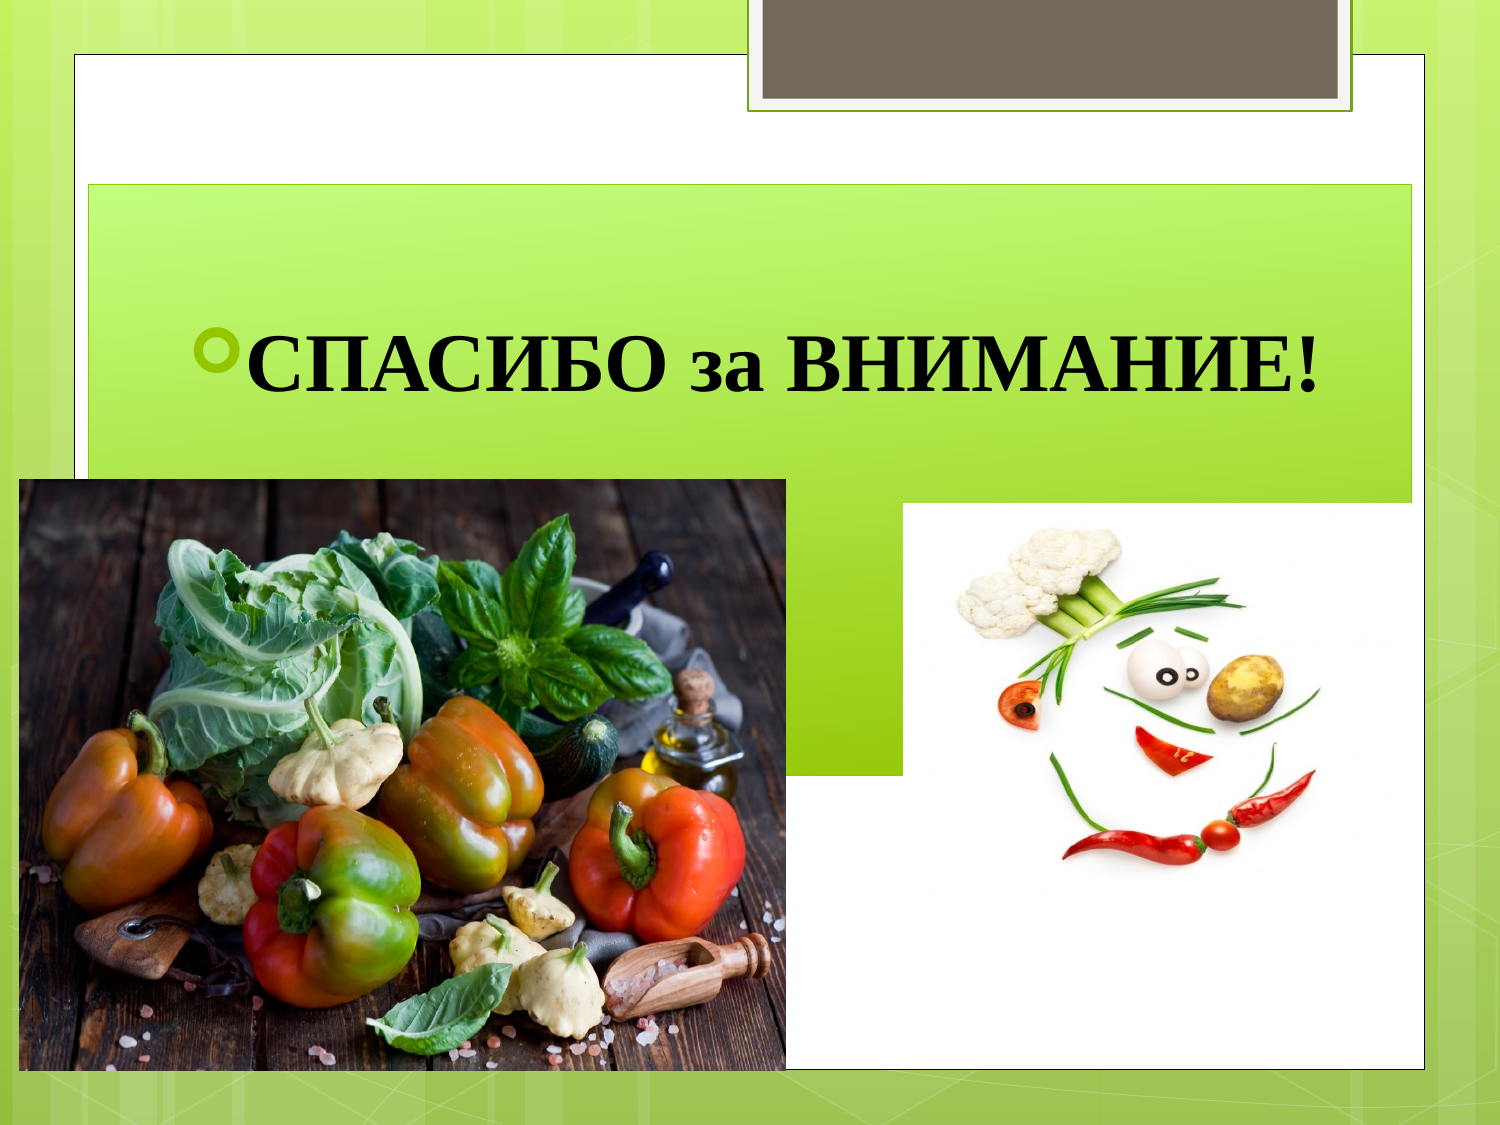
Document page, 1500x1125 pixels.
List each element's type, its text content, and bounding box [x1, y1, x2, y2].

picture [19, 479, 786, 1071]
list СПАСИБО за ВНИМАНИЕ! [88, 184, 1412, 776]
picture [903, 503, 1412, 894]
